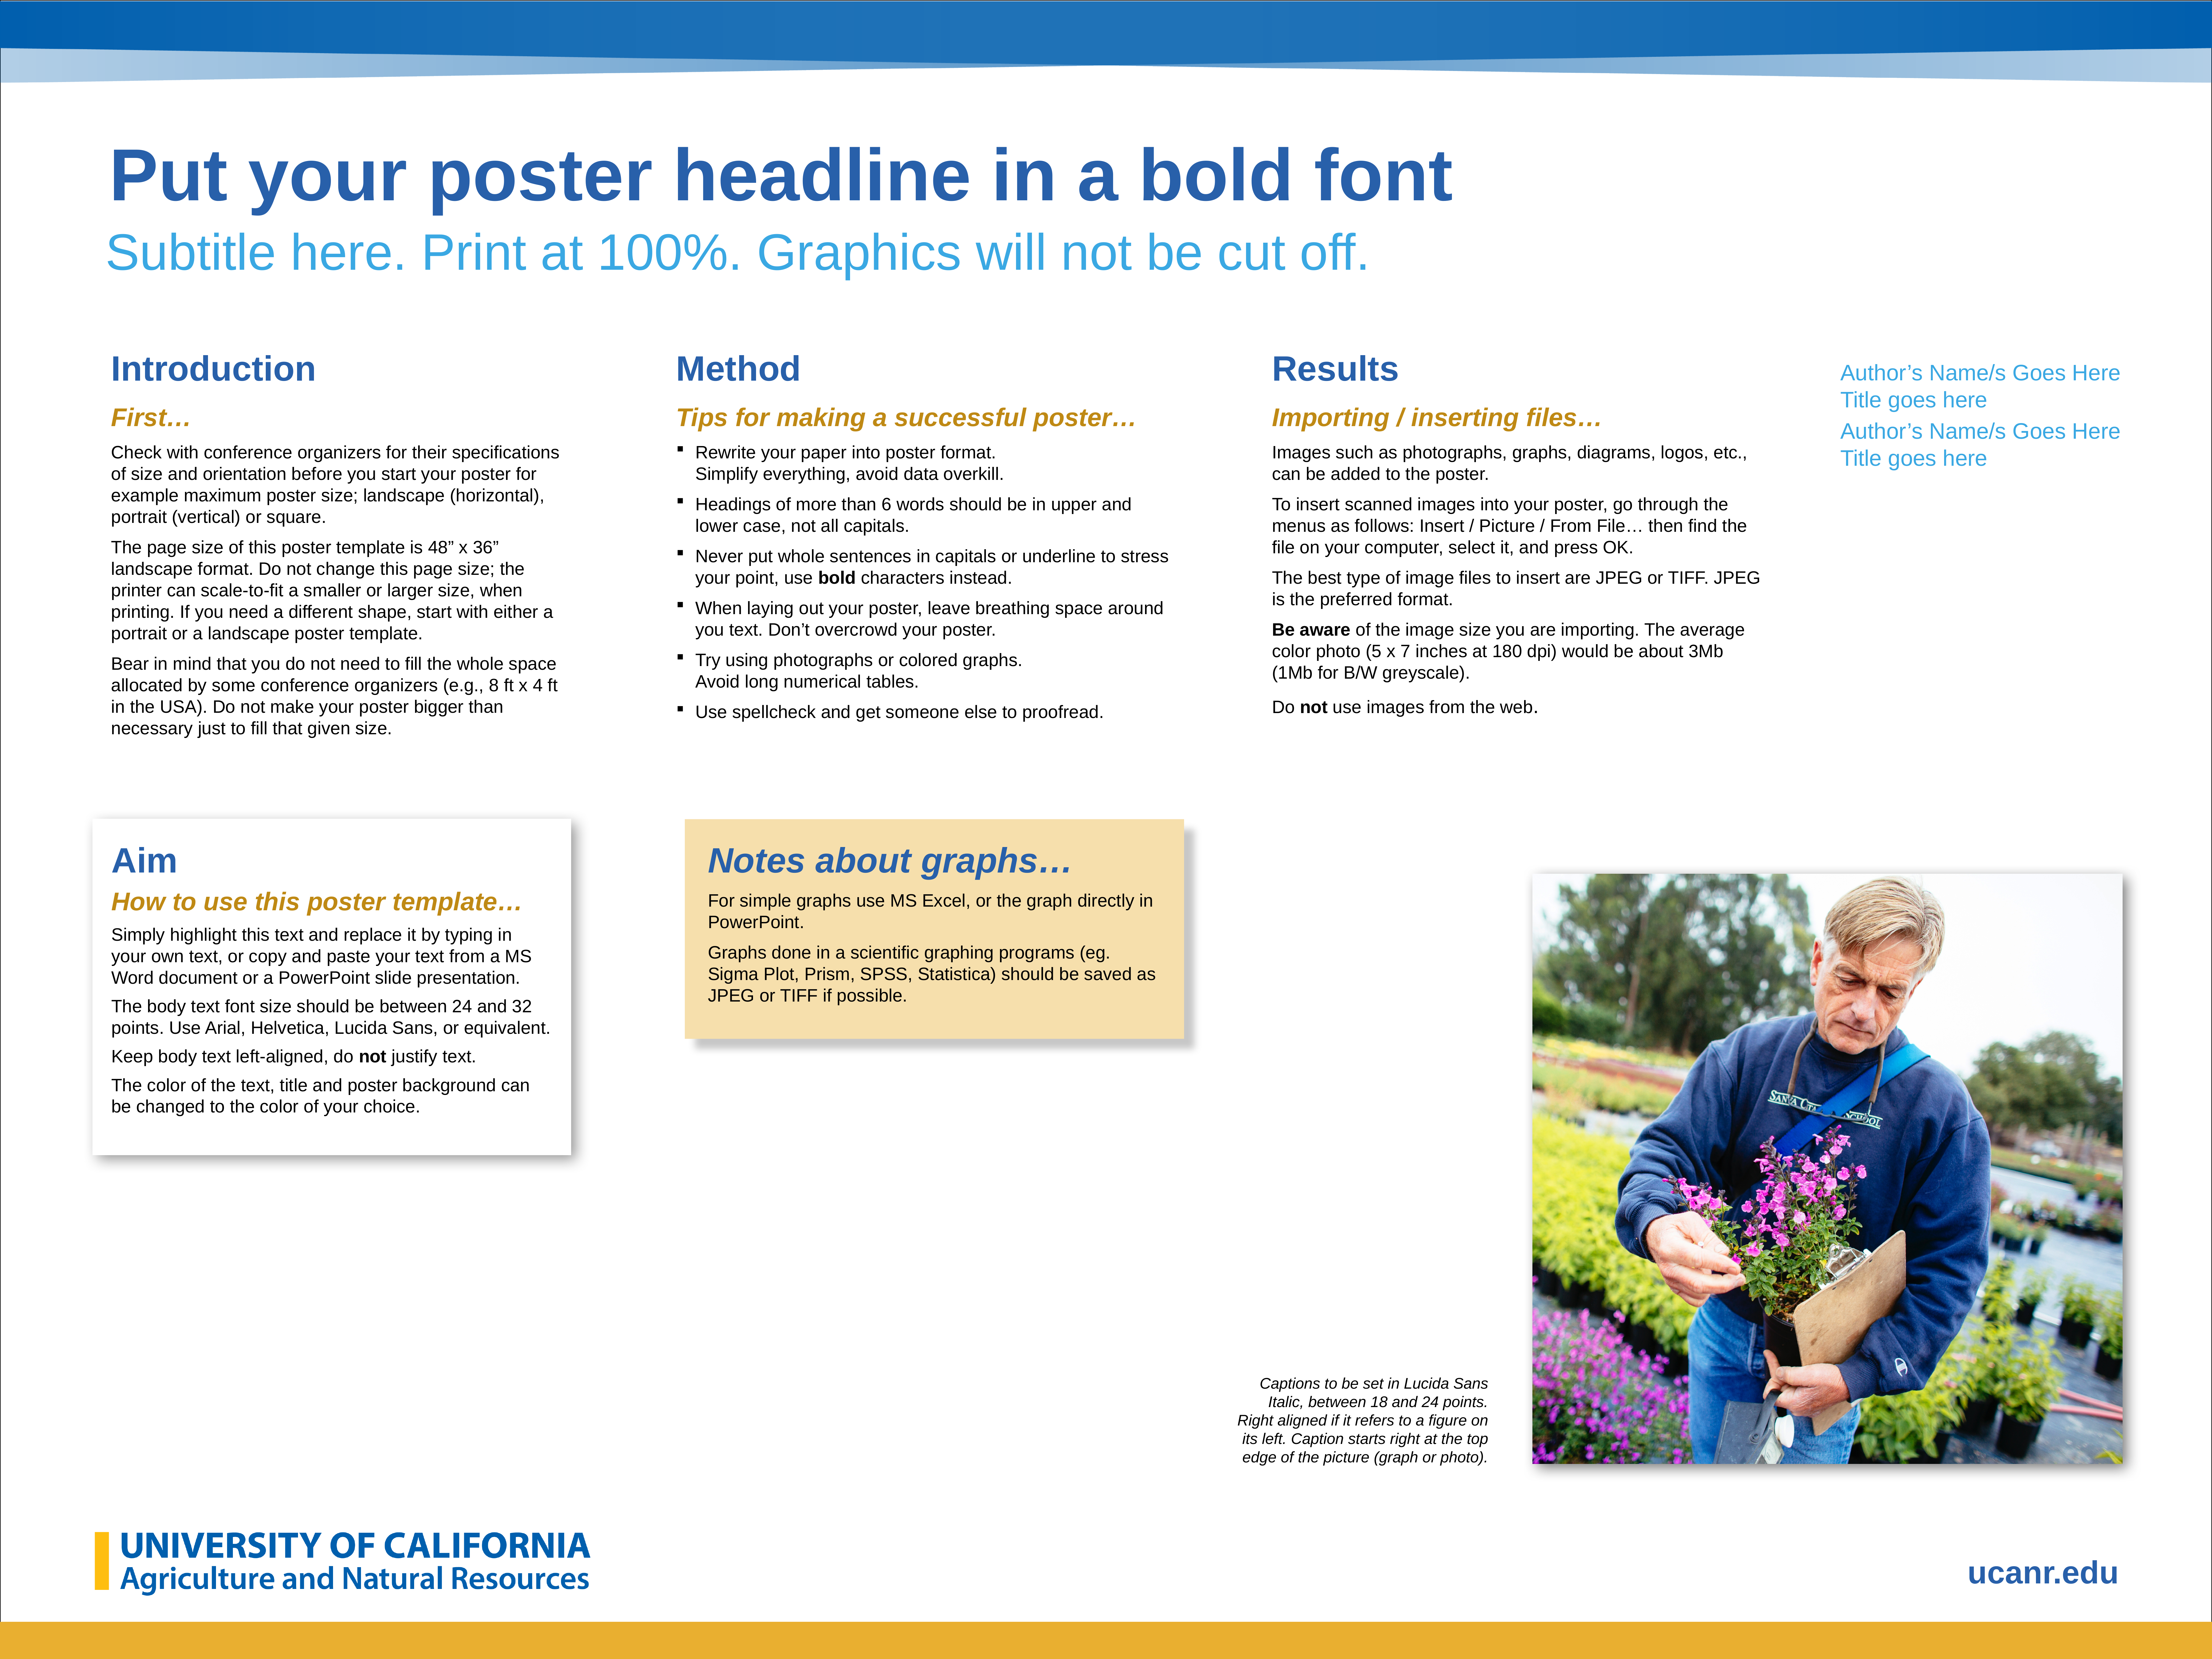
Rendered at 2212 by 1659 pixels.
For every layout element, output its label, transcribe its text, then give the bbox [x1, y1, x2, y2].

picture [0, 1, 2212, 83]
picture [93, 1528, 592, 1599]
text_box Introduction First… Check with conference organizers for their specifications of size and orientation before you start your poster for example maximum poster size; landscape (horizontal), portrait (vertical) or square. The page size of this poster template is 48” x 36” landscape format. Do not change this page size; the printer can scale-to-fit a smaller or larger size, when printing. If you need a different shape, start with either a portrait or a landscape poster template. Bear in mind that you do not need to fill the whole space allocated by some conference organizers (e.g., 8 ft x 4 ft in the USA). Do not make your poster bigger than necessary just to fill that given size. [93, 327, 592, 887]
picture [1532, 874, 2123, 1464]
text_box Put your poster headline in a bold font [105, 112, 2067, 218]
text_box [0, 1622, 2212, 1659]
text_box Captions to be set in Lucida Sans Italic, between 18 and 24 points. Right aligned if it refers to a figure on its left. Caption starts right at the top edge of the picture (graph or photo). [1225, 1364, 1498, 1475]
text_box Author’s Name/s Goes Here Title goes here Author’s Name/s Goes Here Title goes here [1822, 340, 2210, 613]
text_box ucanr.edu [1870, 1549, 2124, 1592]
text_box Aim How to use this poster template… Simply highlight this text and replace it by typing in your own text, or copy and paste your text from a MS Word document or a PowerPoint slide presentation. The body text font size should be between 24 and 32 points. Use Arial, Helvetica, Lucida Sans, or equivalent. Keep body text left-aligned, do not justify text. The color of the text, title and poster background can be changed to the color of your choice. [93, 887, 571, 1155]
text_box Subtitle here. Print at 100%. Graphics will not be cut off. [101, 216, 1822, 331]
text_box Results Importing / inserting files… Images such as photographs, graphs, diagrams, logos, etc., can be added to the poster. To insert scanned images into your poster, go through the menus as follows: Insert / Picture / From File… then find the file on your computer, select it, and press OK. The best type of image files to insert are JPEG or TIFF. JPEG is the preferred format. Be aware of the image size you are importing. The average color photo (5 x 7 inches at 180 dpi) would be about 3Mb (1Mb for B/W greyscale). Do not use images from the web. [1254, 331, 1784, 851]
text_box Method Tips for making a successful poster… Rewrite your paper into poster format. Simplify everything, avoid data overkill. Headings of more than 6 words should be in upper and lower case, not all capitals. Never put whole sentences in capitals or underline to stress your point, use bold characters instead. When laying out your poster, leave breathing space around you text. Don’t overcrowd your poster. Try using photographs or colored graphs. Avoid long numerical tables. Use spellcheck and get someone else to proofread. [658, 331, 1188, 874]
text_box Notes about graphs… For simple graphs use MS Excel, or the graph directly in PowerPoint. Graphs done in a scientific graphing programs (eg. Sigma Plot, Prism, SPSS, Statistica) should be saved as JPEG or TIFF if possible. [685, 874, 1184, 1039]
